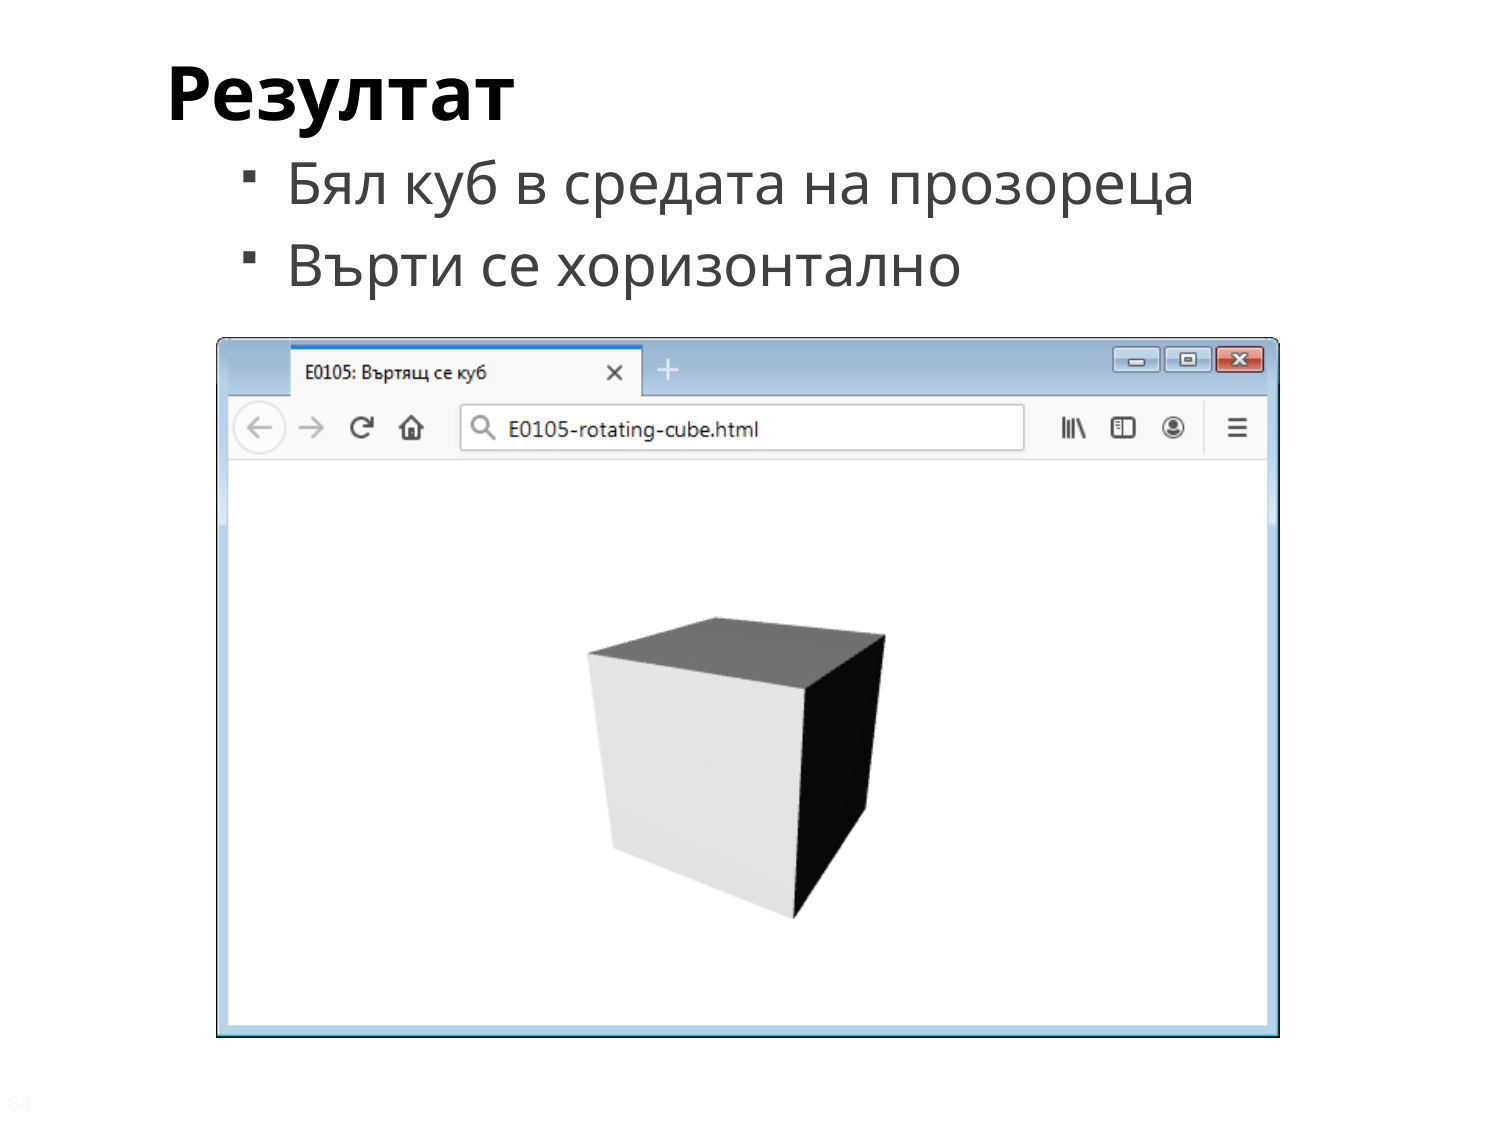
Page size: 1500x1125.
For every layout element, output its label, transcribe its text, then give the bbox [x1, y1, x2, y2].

picture [216, 337, 1280, 1038]
list Резултат Бял куб в средата на прозореца Върти се хоризонтално [150, 37, 1488, 1113]
